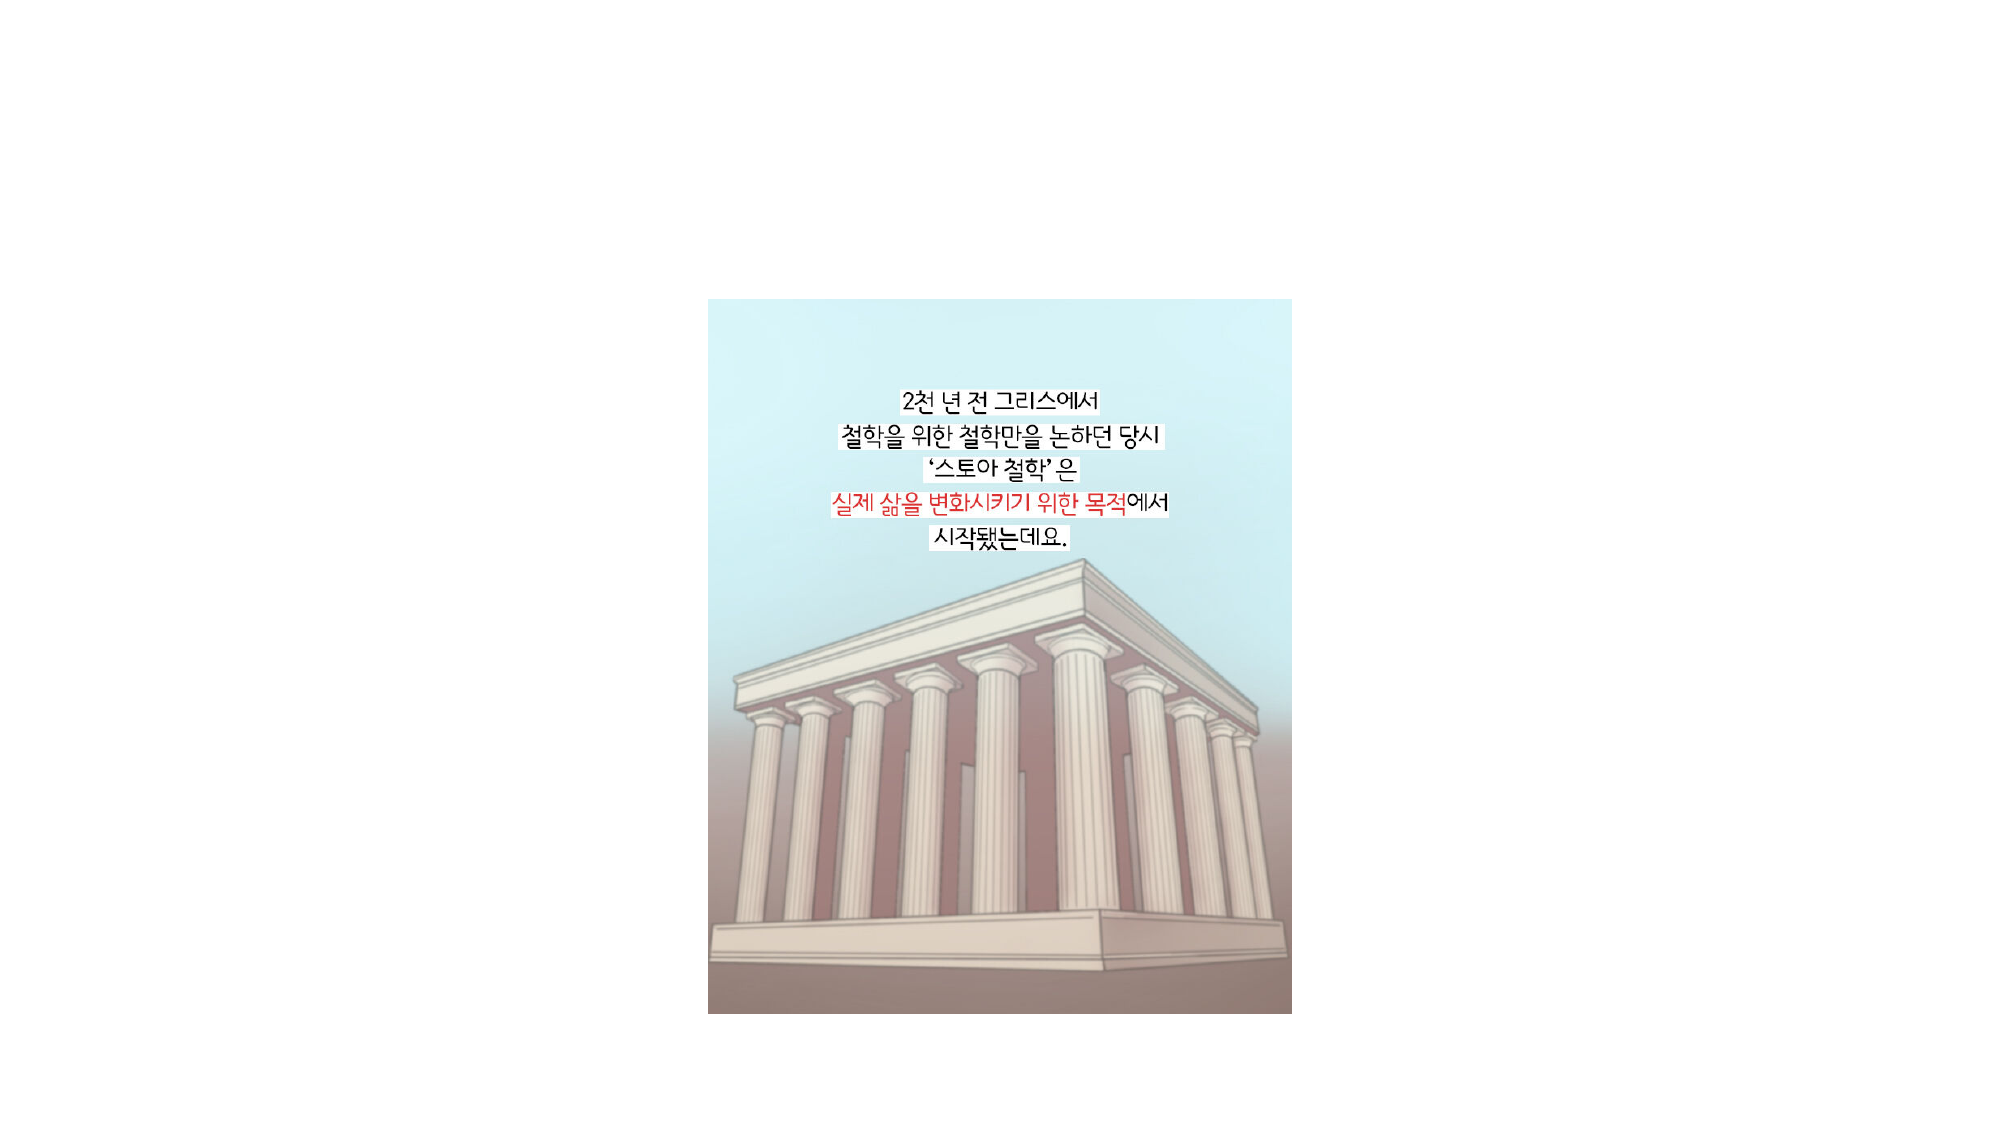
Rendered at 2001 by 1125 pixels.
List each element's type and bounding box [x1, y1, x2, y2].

list [707, 299, 1292, 1014]
